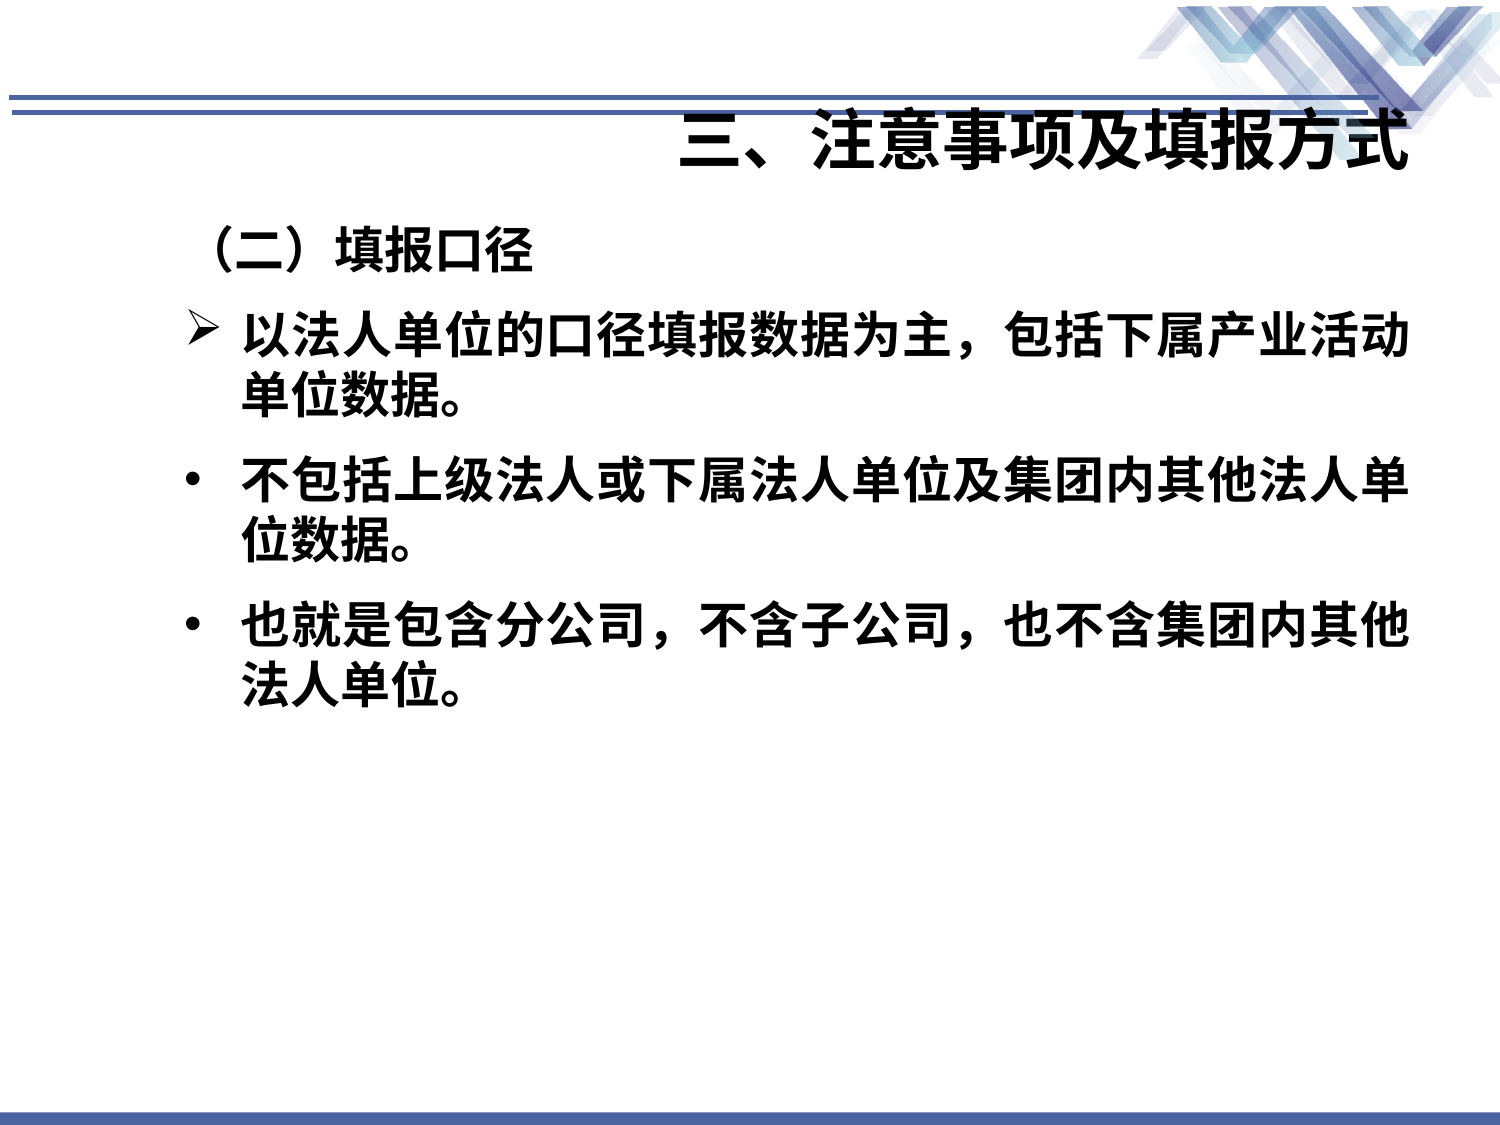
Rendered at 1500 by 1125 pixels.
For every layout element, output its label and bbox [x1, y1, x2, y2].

text_box [0, 6, 1500, 1125]
